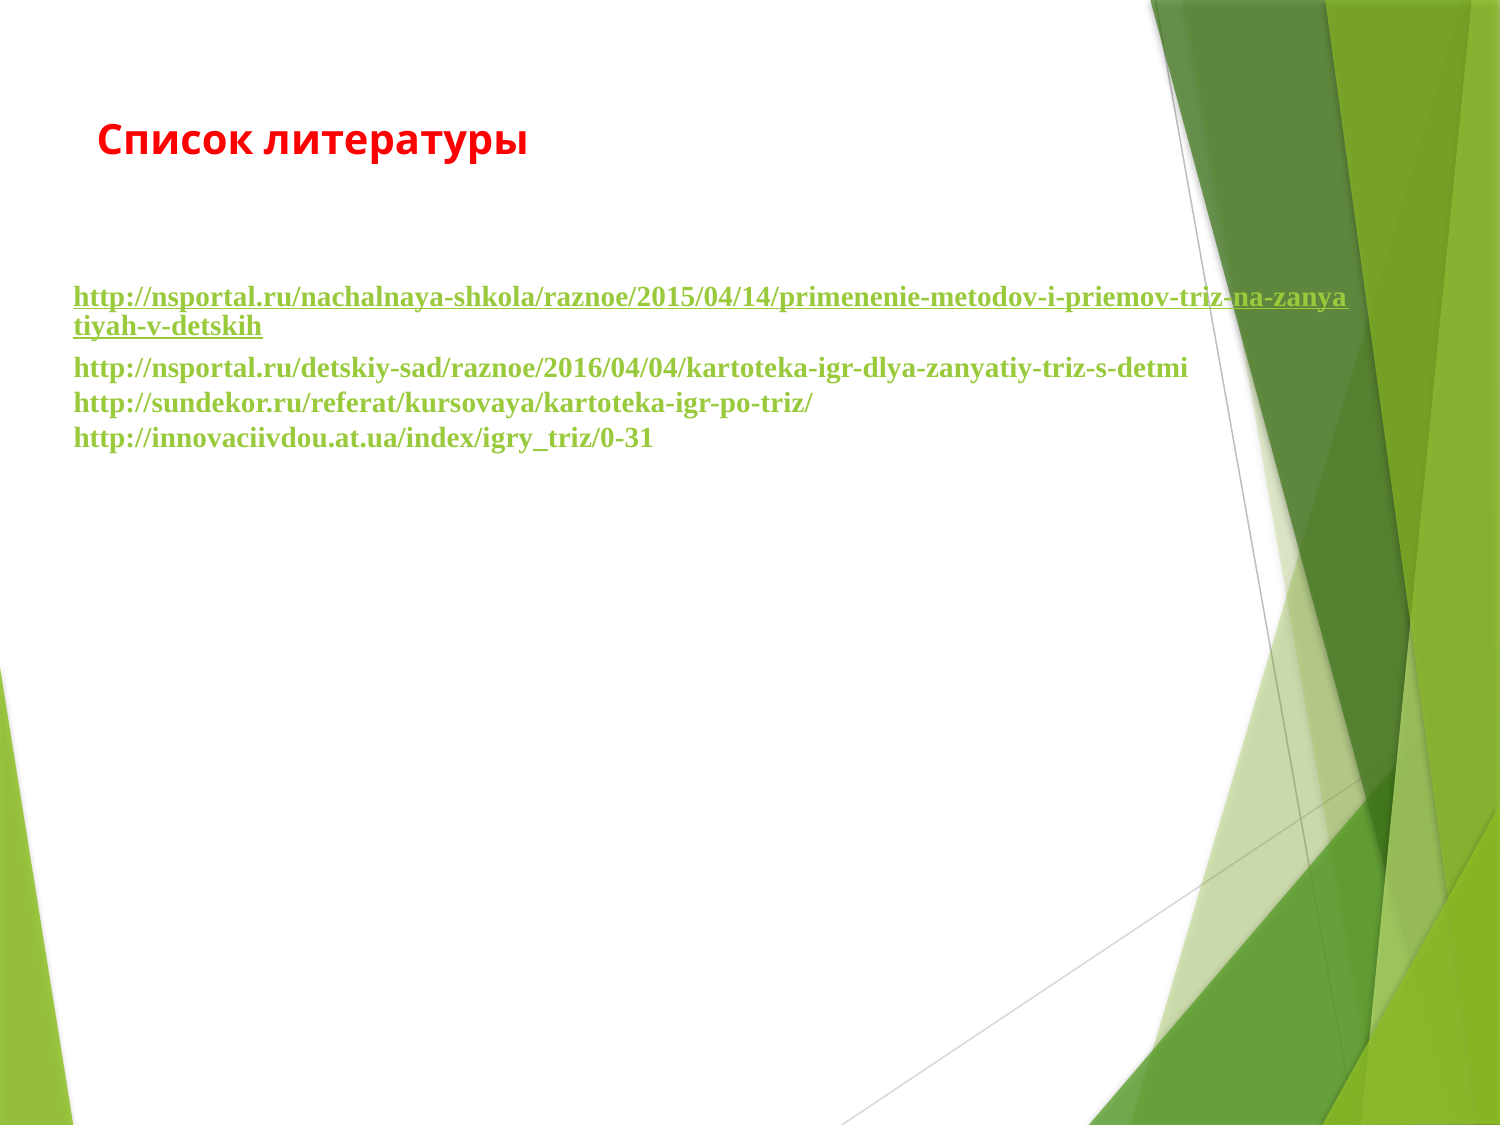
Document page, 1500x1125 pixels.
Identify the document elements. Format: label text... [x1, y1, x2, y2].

text_box Список литературы [81, 105, 784, 171]
text_box http://nsportal.ru/nachalnaya-shkola/raznoe/2015/04/14/primenenie-metodov-i-priemov-triz-na-zanyatiyah-v-detskih [58, 269, 1372, 340]
text_box [58, 246, 1453, 340]
text_box http://nsportal.ru/detskiy-sad/raznoe/2016/04/04/kartoteka-igr-dlya-zanyatiy-triz-s-detmi http://sundekor.ru/referat/kursovaya/kartoteka-igr-po-triz/ http://innovaciivdou.at.ua/index/igry_triz/0-31 [58, 340, 1500, 506]
